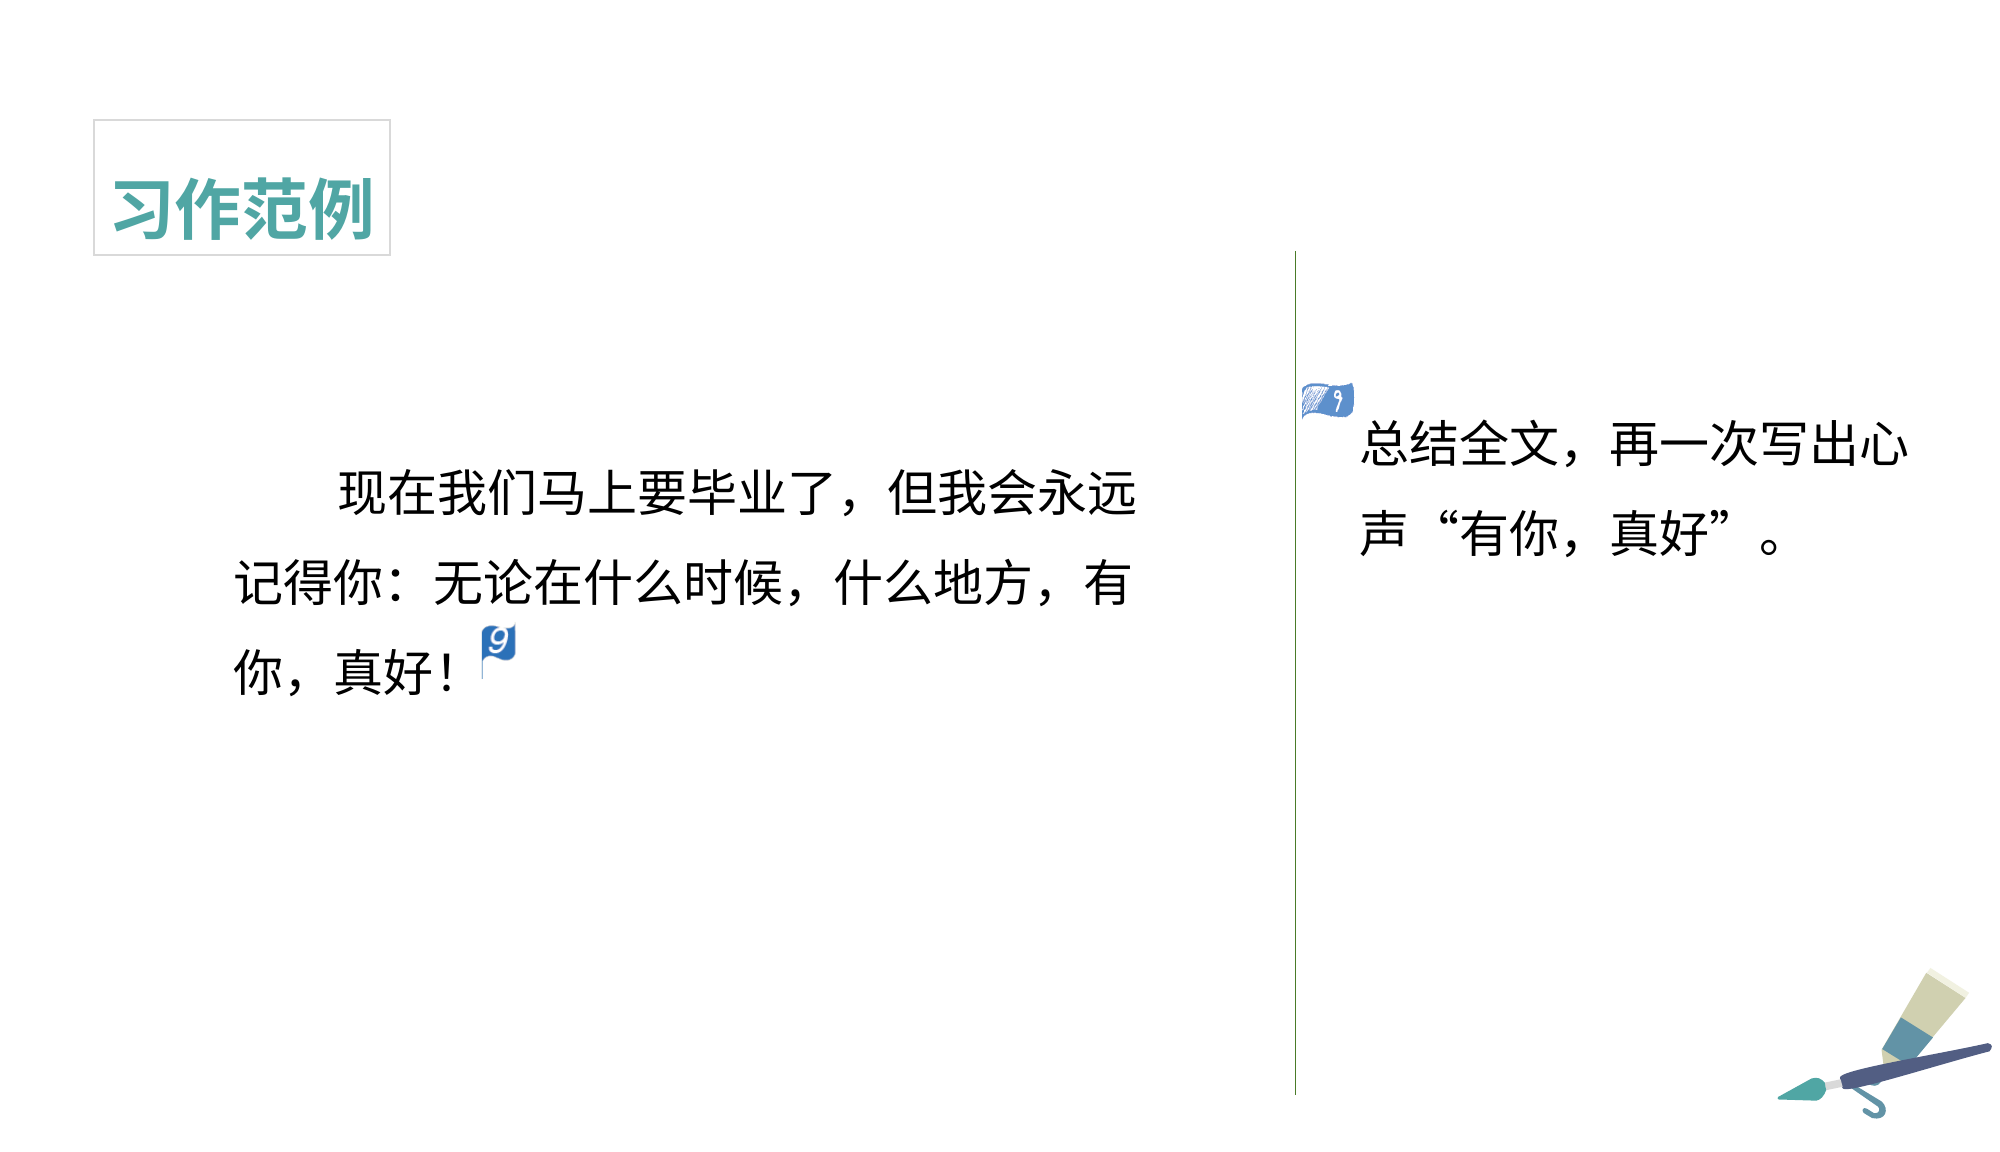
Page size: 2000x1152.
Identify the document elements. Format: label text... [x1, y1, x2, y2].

text_box 总结全文，再一次写出心声“有你，真好”。 [1345, 374, 1925, 570]
text_box 习作范例 [93, 119, 391, 256]
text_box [1811, 970, 1974, 1152]
picture [474, 609, 530, 691]
picture [1295, 367, 1362, 425]
text_box 现在我们马上要毕业了，但我会永远记得你：无论在什么时候，什么地方，有你，真好！ [219, 424, 1167, 709]
